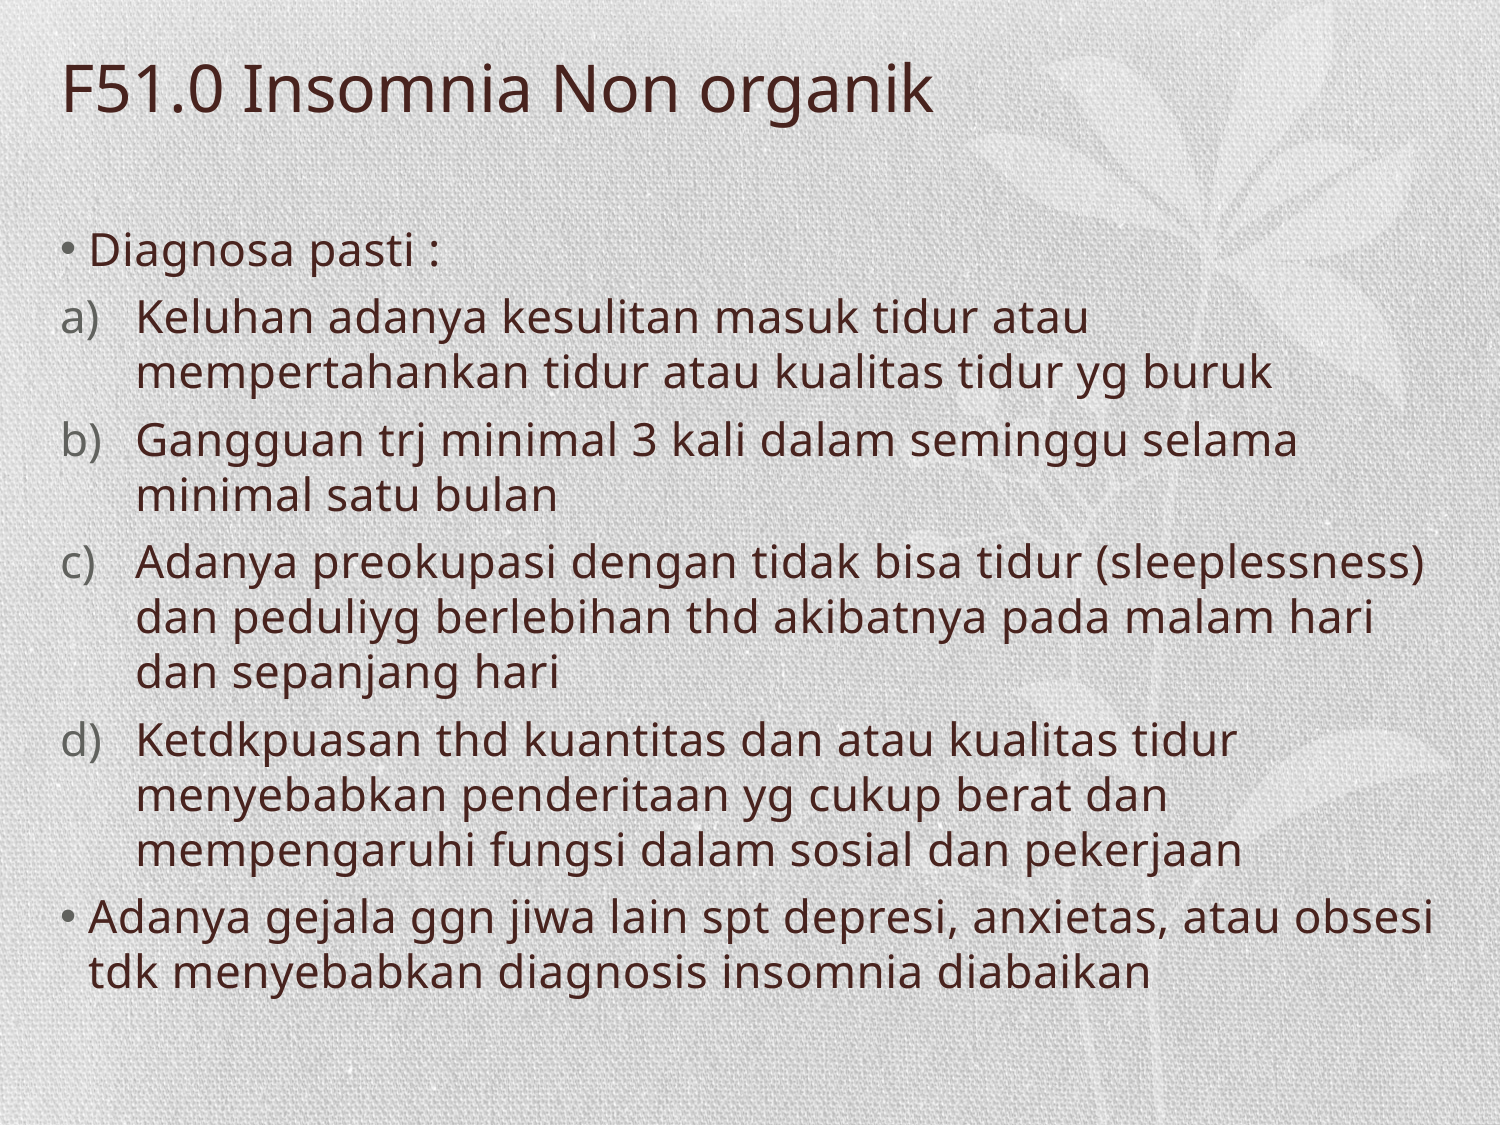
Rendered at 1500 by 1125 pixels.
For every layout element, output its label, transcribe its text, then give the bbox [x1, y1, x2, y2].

title F51.0 Insomnia Non organik [45, 37, 1455, 213]
list Diagnosa pasti : Keluhan adanya kesulitan masuk tidur atau mempertahankan tidur atau kualitas tidur yg buruk Gangguan trj minimal 3 kali dalam seminggu selama minimal satu bulan Adanya preokupasi dengan tidak bisa tidur (sleeplessness) dan peduliyg berlebihan thd akibatnya pada malam hari dan sepanjang hari Ketdkpuasan thd kuantitas dan atau kualitas tidur menyebabkan penderitaan yg cukup berat dan mempengaruhi fungsi dalam sosial dan pekerjaan Adanya gejala ggn jiwa lain spt depresi, anxietas, atau obsesi tdk menyebabkan diagnosis insomnia diabaikan [45, 213, 1455, 1023]
